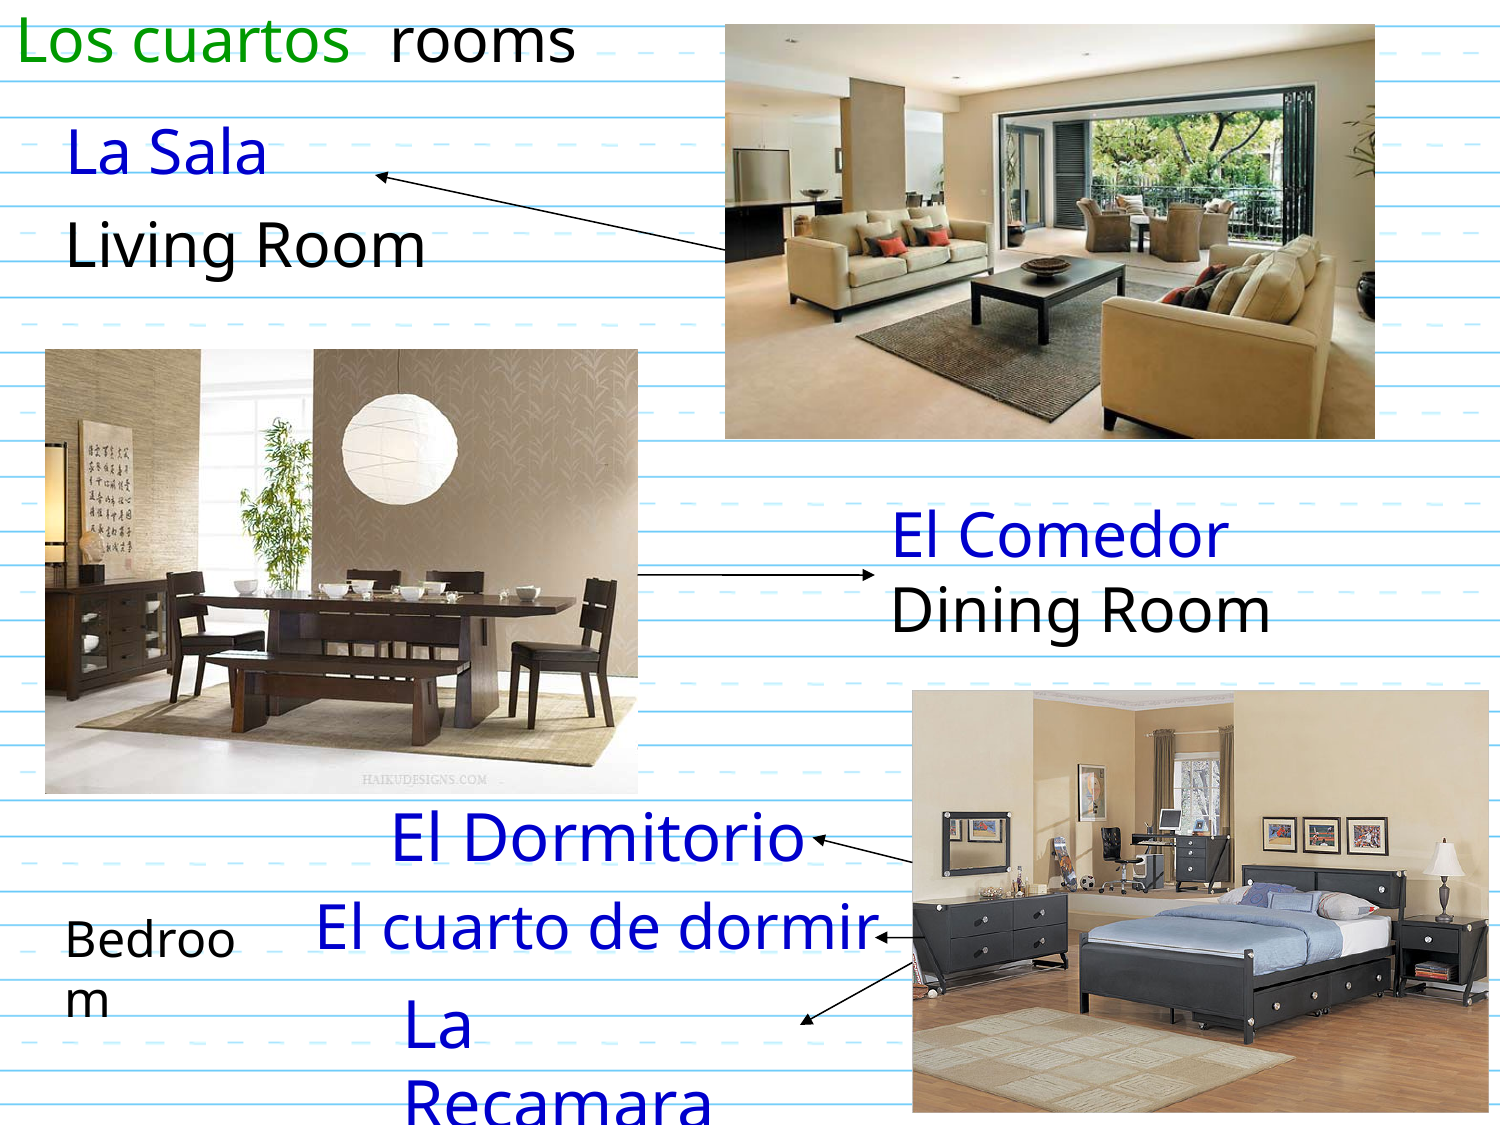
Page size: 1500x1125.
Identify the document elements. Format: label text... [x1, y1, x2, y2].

text_box [642, 568, 875, 582]
text_box El cuarto de dormir [300, 879, 907, 970]
text_box Bedroom [49, 899, 288, 1035]
text_box [375, 171, 479, 197]
text_box Living Room [49, 197, 500, 288]
text_box El Dormitorio [374, 787, 825, 879]
text_box Dining Room [875, 562, 1363, 653]
title La Sala [50, 99, 425, 197]
text_box rooms [375, 0, 850, 88]
text_box [799, 970, 900, 1025]
text_box [874, 931, 907, 944]
text_box Los cuartos [0, 0, 375, 88]
picture [0, 0, 1500, 1125]
text_box [812, 834, 907, 862]
list El Comedor [875, 487, 1388, 600]
text_box La Recamara [387, 974, 813, 1125]
